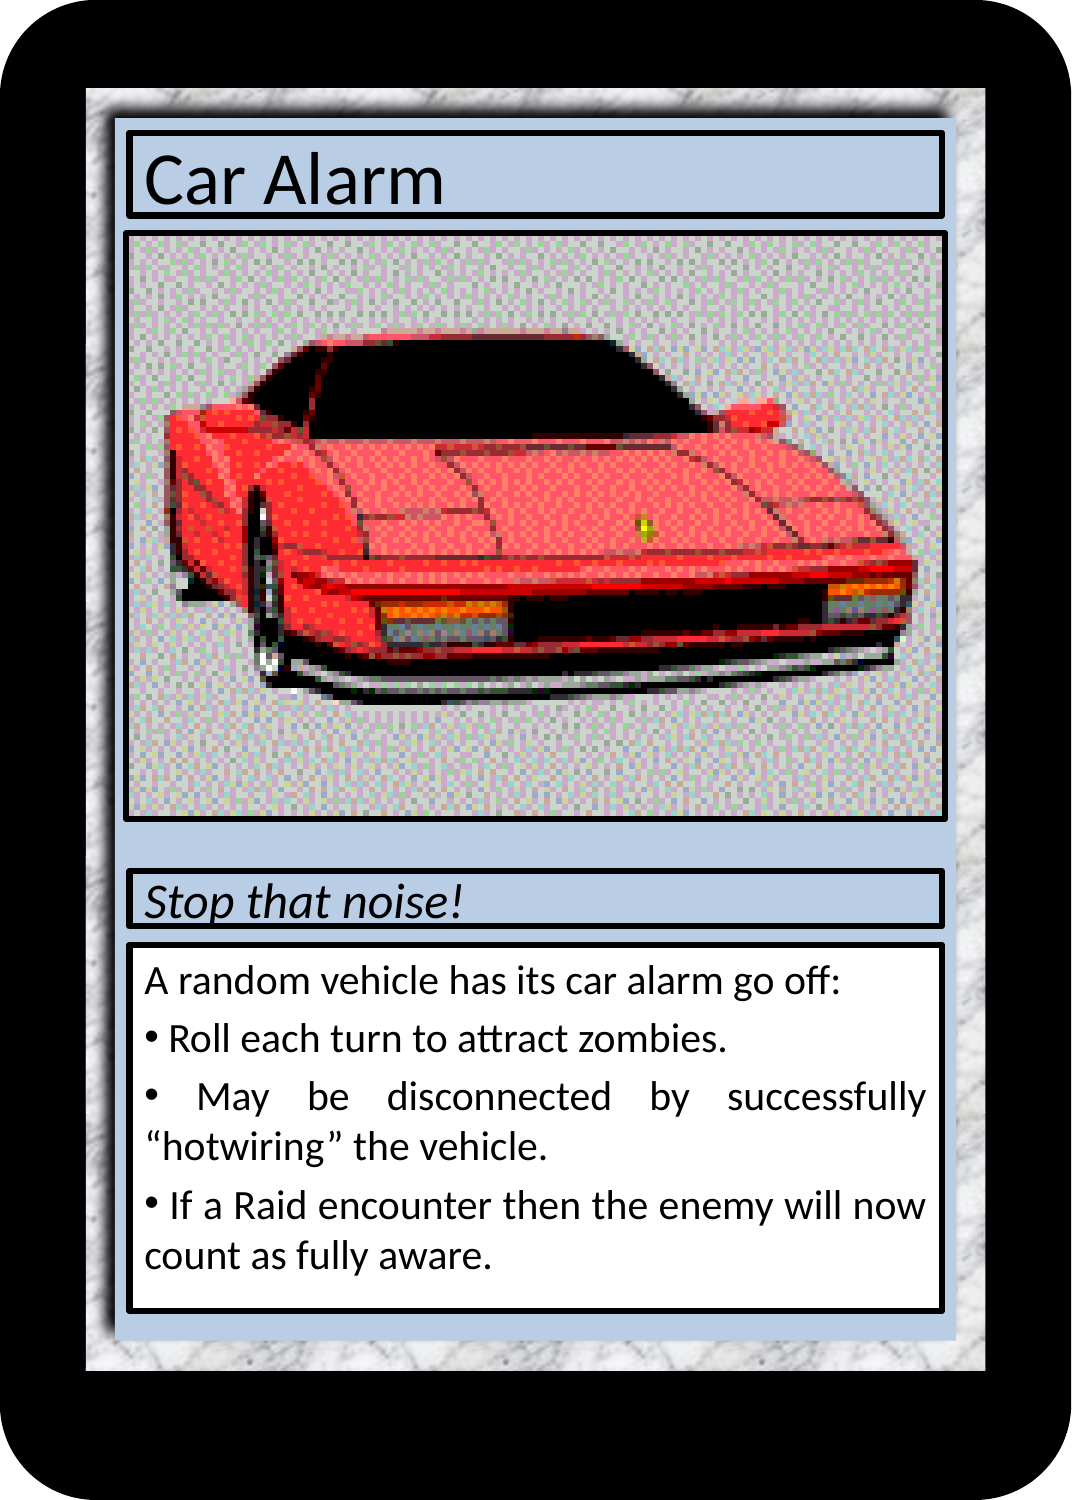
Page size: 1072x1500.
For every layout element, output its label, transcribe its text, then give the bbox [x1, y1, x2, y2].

title Car Alarm [126, 130, 945, 219]
list A random vehicle has its car alarm go off: Roll each turn to attract zombies. May be disconnected by successfully “hotwiring” the vehicle. If a Raid encounter then the enemy will now count as fully aware. [126, 942, 945, 1314]
picture [85, 88, 986, 1371]
list Stop that noise! [126, 868, 945, 929]
